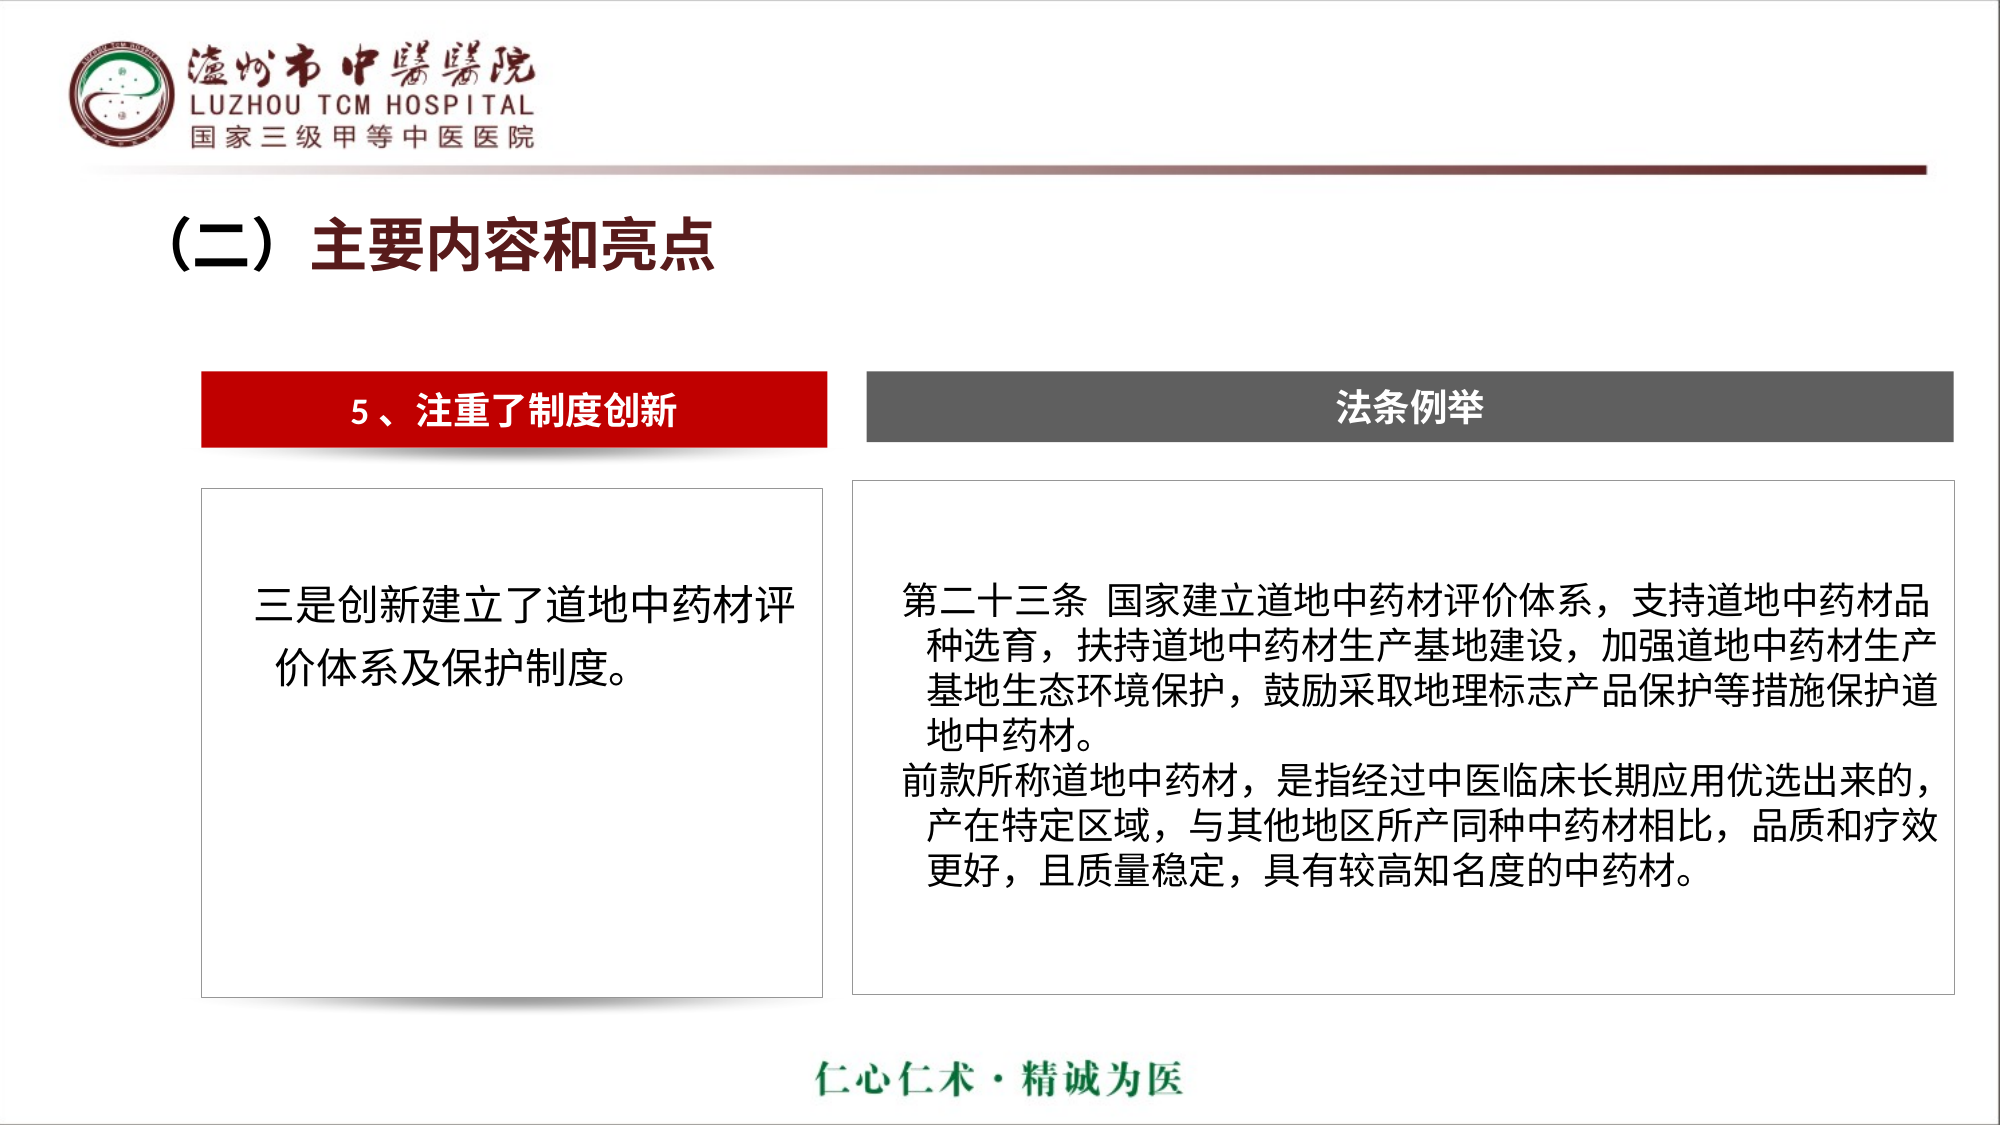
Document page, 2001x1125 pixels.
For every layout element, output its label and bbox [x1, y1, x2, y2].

picture [0, 0, 2000, 1125]
text_box [176, 371, 853, 1017]
